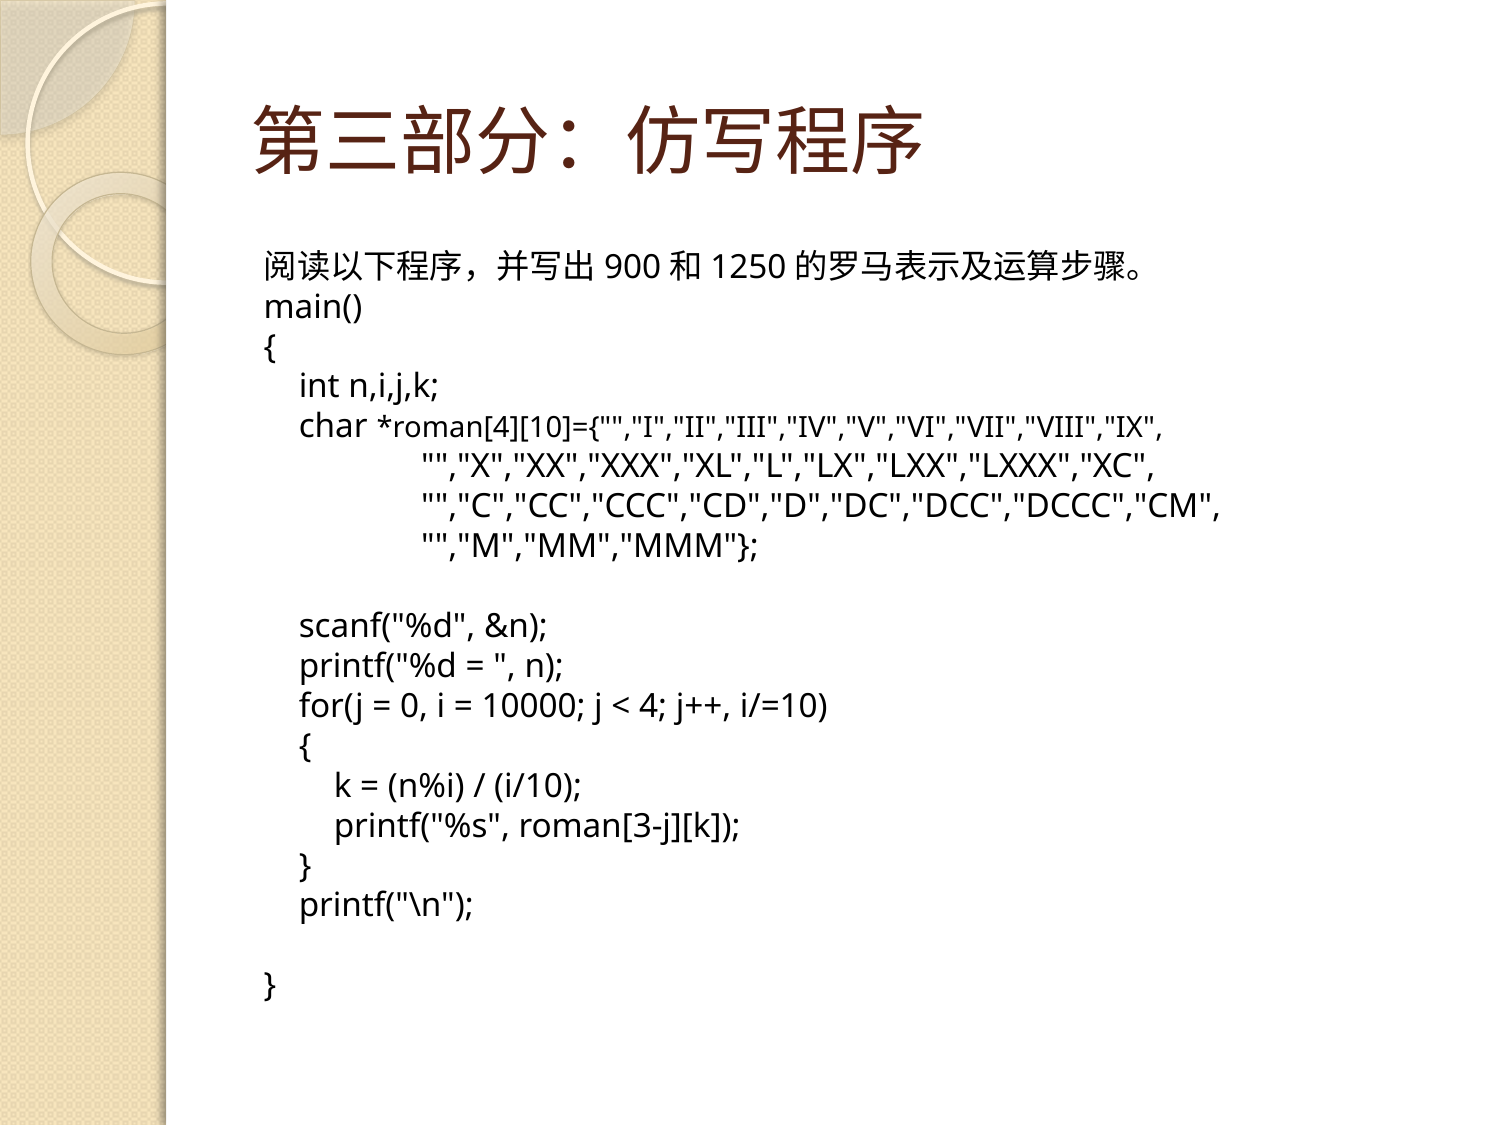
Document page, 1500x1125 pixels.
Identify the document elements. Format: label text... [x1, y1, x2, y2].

title 第三部分：仿写程序 [235, 45, 1466, 233]
list 阅读以下程序，并写出900和1250的罗马表示及运算步骤。 main() { int n,i,j,k; char *roman[4][10]={"","I","II","III","IV","V","VI","VII","VIII","IX", "","X","XX","XXX","XL","L","LX","LXX","LXXX","XC", "","C","CC","CCC","CD","D","DC","DCC","DCCC","CM", "","M","MM","MMM"}; scanf("%d", &n); printf("%d = ", n); for(j = 0, i = 10000; j < 4; j++, i/=10) { k = (n%i) / (i/10); printf("%s", roman[3-j][k]); } printf("\n"); } [235, 237, 1466, 1025]
